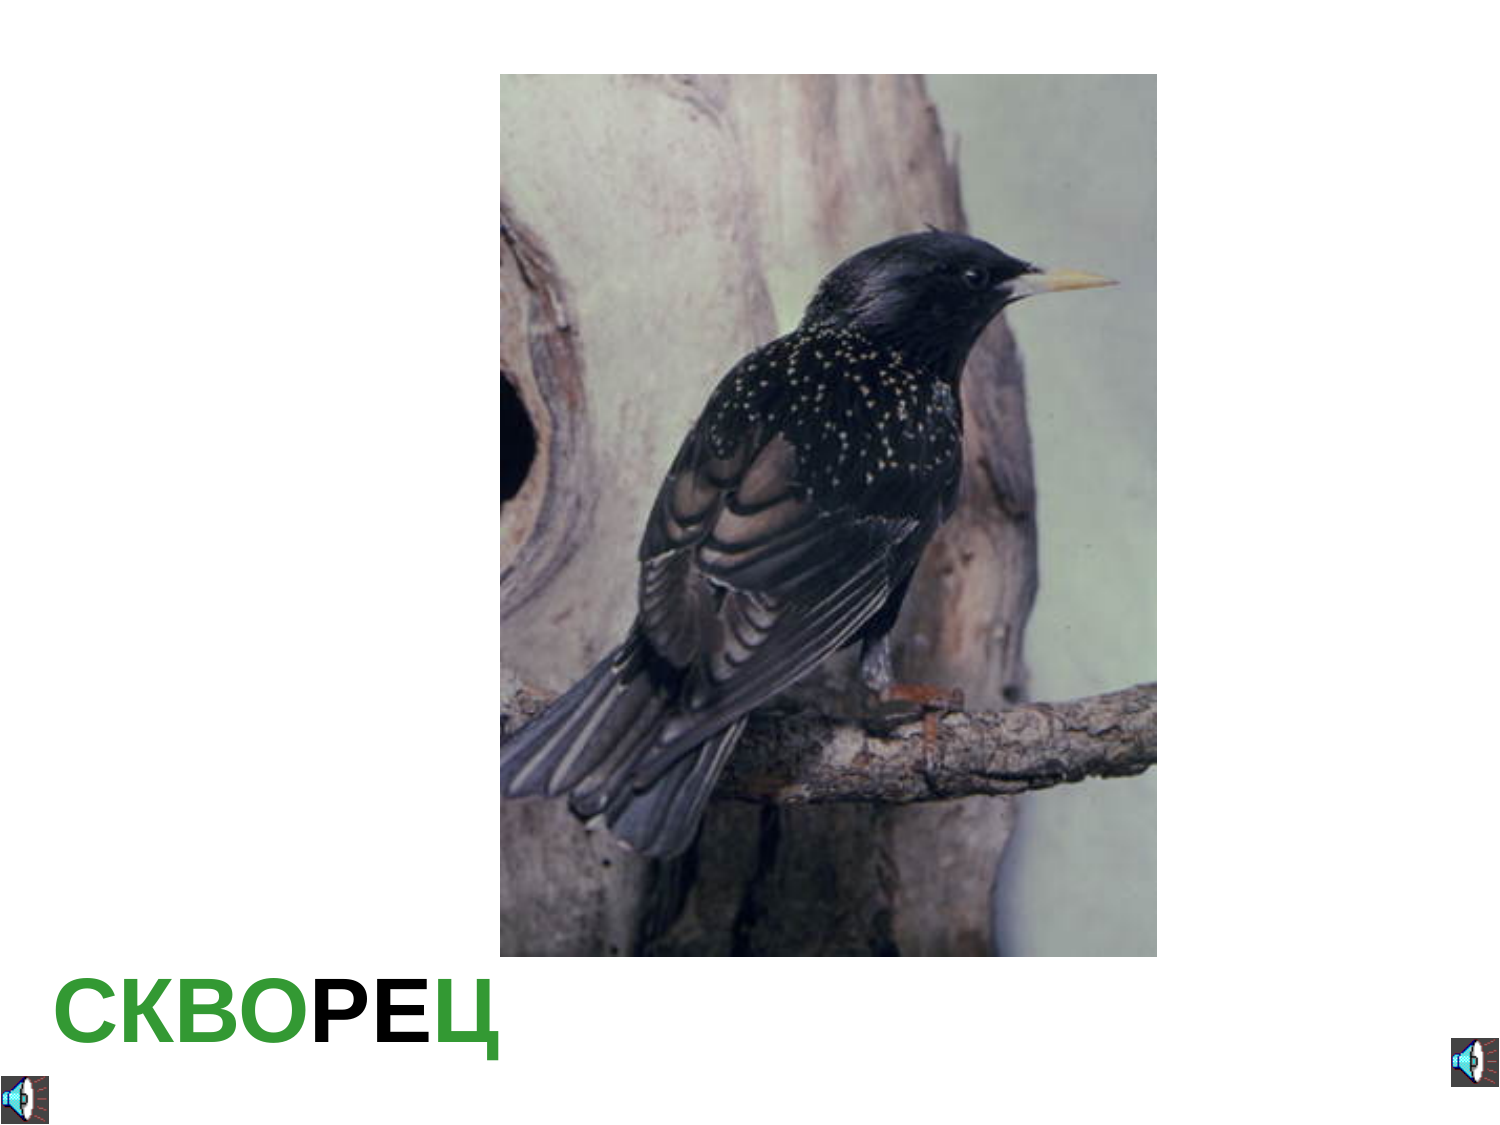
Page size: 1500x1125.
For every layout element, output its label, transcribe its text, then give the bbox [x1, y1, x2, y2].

picture [0, 1074, 51, 1125]
picture [499, 74, 1157, 957]
title СКВОРЕЦ [37, 912, 1313, 1101]
picture [1449, 1037, 1500, 1088]
